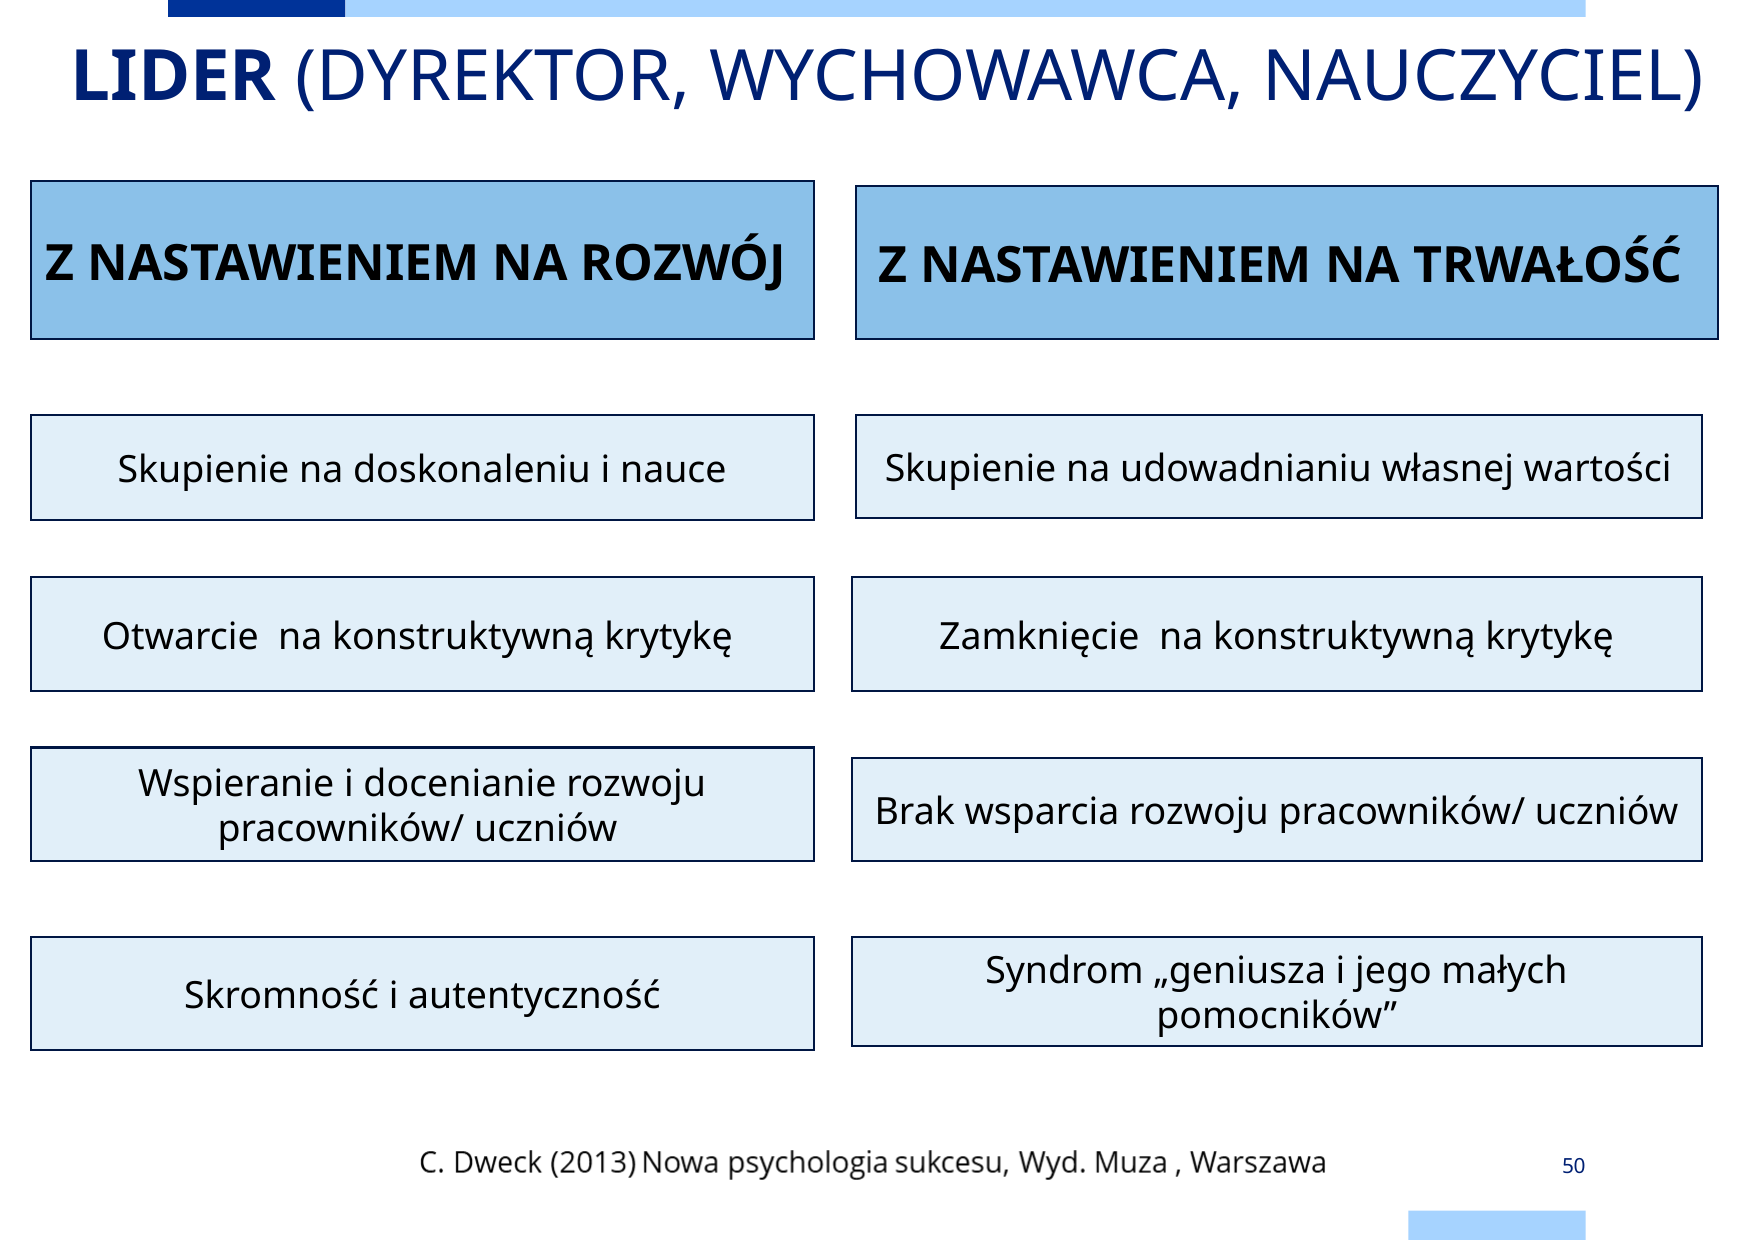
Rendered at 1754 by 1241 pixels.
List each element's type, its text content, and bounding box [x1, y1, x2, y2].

text_box Skupienie na doskonaleniu i nauce [30, 414, 815, 521]
picture [401, 1135, 1352, 1198]
text_box Syndrom „geniusza i jego małych pomocników” [851, 936, 1703, 1047]
text_box Zamknięcie na konstruktywną krytykę [851, 576, 1703, 692]
text_box Otwarcie na konstruktywną krytykę [30, 576, 815, 692]
table_header [876, 129, 1753, 295]
text_box Skromność i autentyczność [30, 936, 815, 1051]
text_box Skupienie na udowadnianiu własnej wartości [855, 414, 1703, 519]
text_box Brak wsparcia rozwoju pracowników/ uczniów [851, 757, 1703, 862]
text_box Z NASTAWIENIEM NA ROZWÓJ [30, 180, 815, 340]
slide_number 50 [1408, 1151, 1586, 1182]
text_box LIDER (DYREKTOR, WYCHOWAWCA, NAUCZYCIEL) [20, 17, 1754, 129]
text_box Z NASTAWIENIEM NA TRWAŁOŚĆ [855, 185, 1719, 340]
table_header [1, 83, 874, 295]
text_box Wspieranie i docenianie rozwoju pracowników/ uczniów [30, 746, 815, 862]
